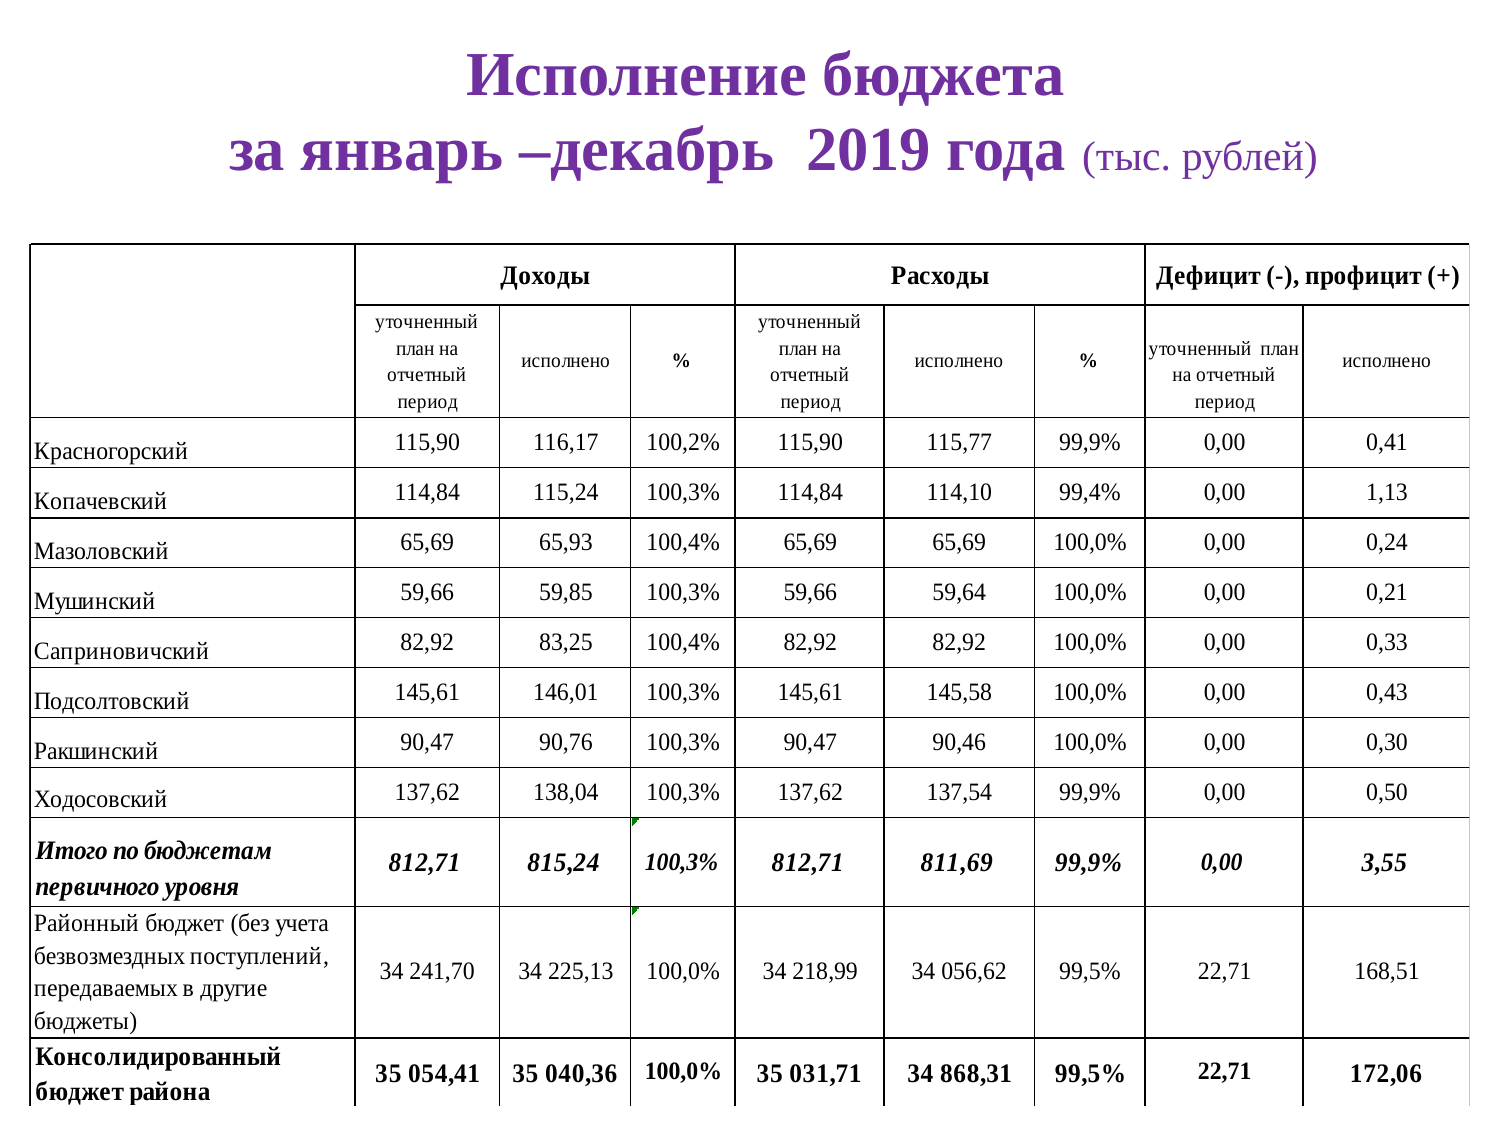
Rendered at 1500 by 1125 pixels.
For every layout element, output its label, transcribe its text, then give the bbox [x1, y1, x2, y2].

picture [29, 243, 1471, 1108]
title Исполнение бюджета за январь –декабрь 2019 года (тыс. рублей) [135, 42, 1412, 173]
